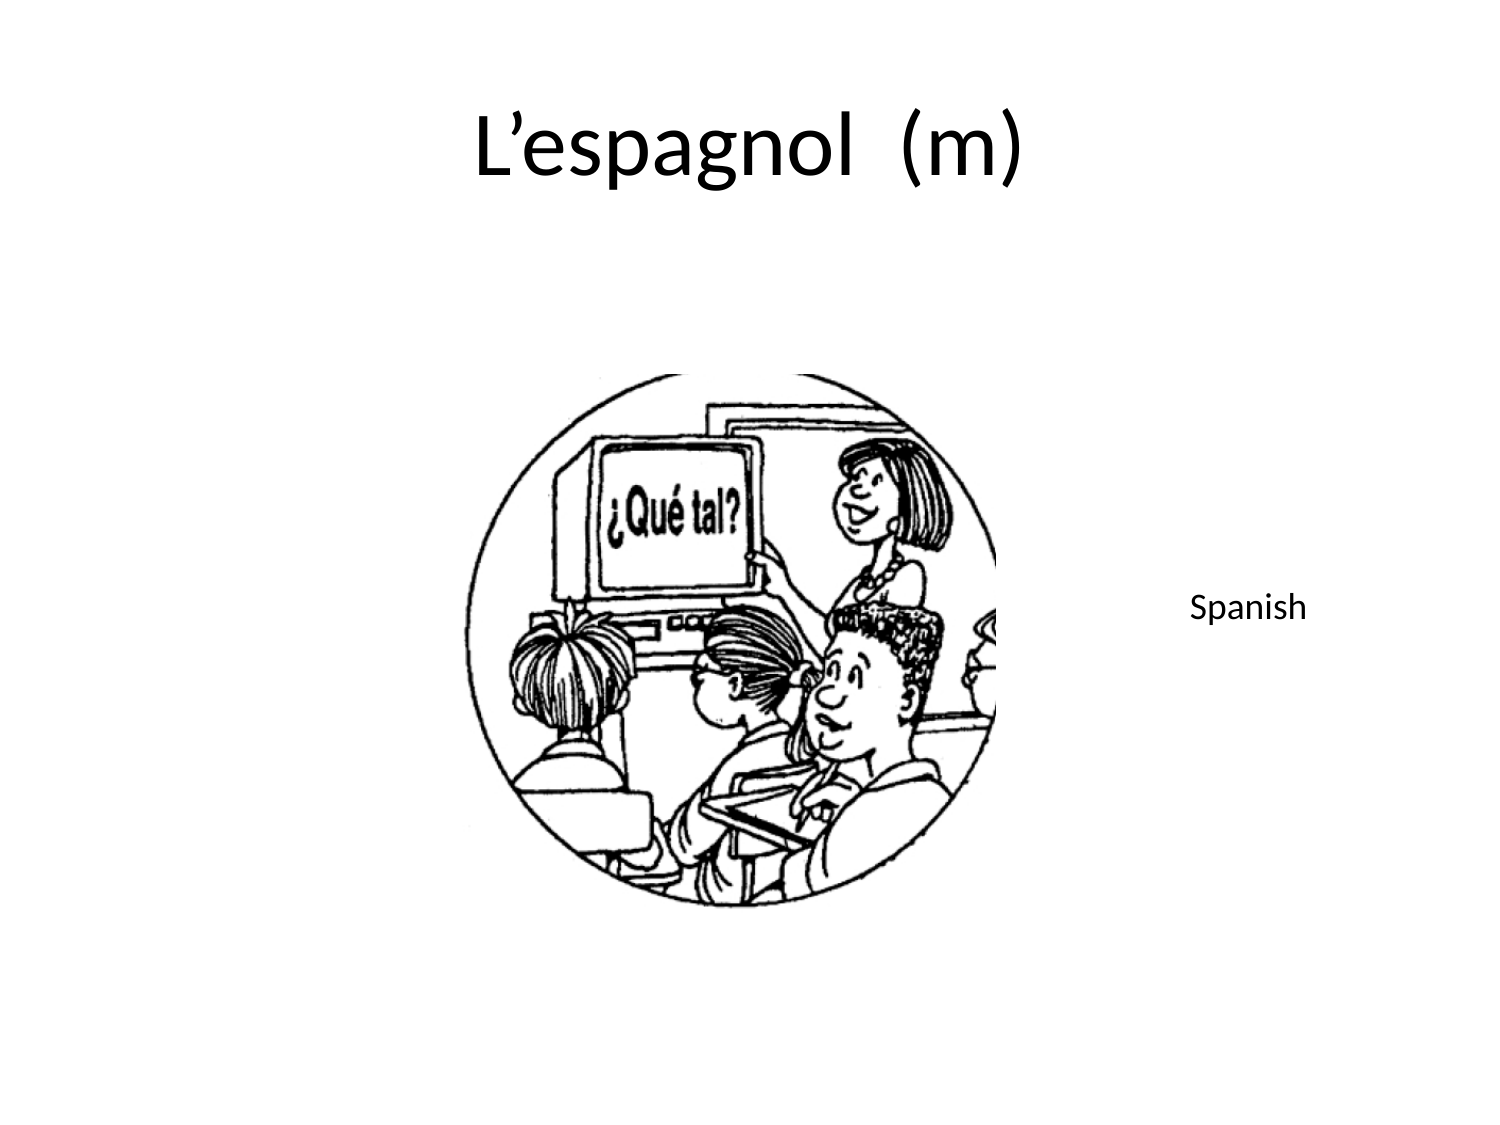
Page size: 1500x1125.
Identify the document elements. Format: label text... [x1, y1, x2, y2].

title L’espagnol (m) [75, 45, 1425, 233]
text_box Spanish [1174, 574, 1338, 635]
picture [462, 374, 996, 913]
